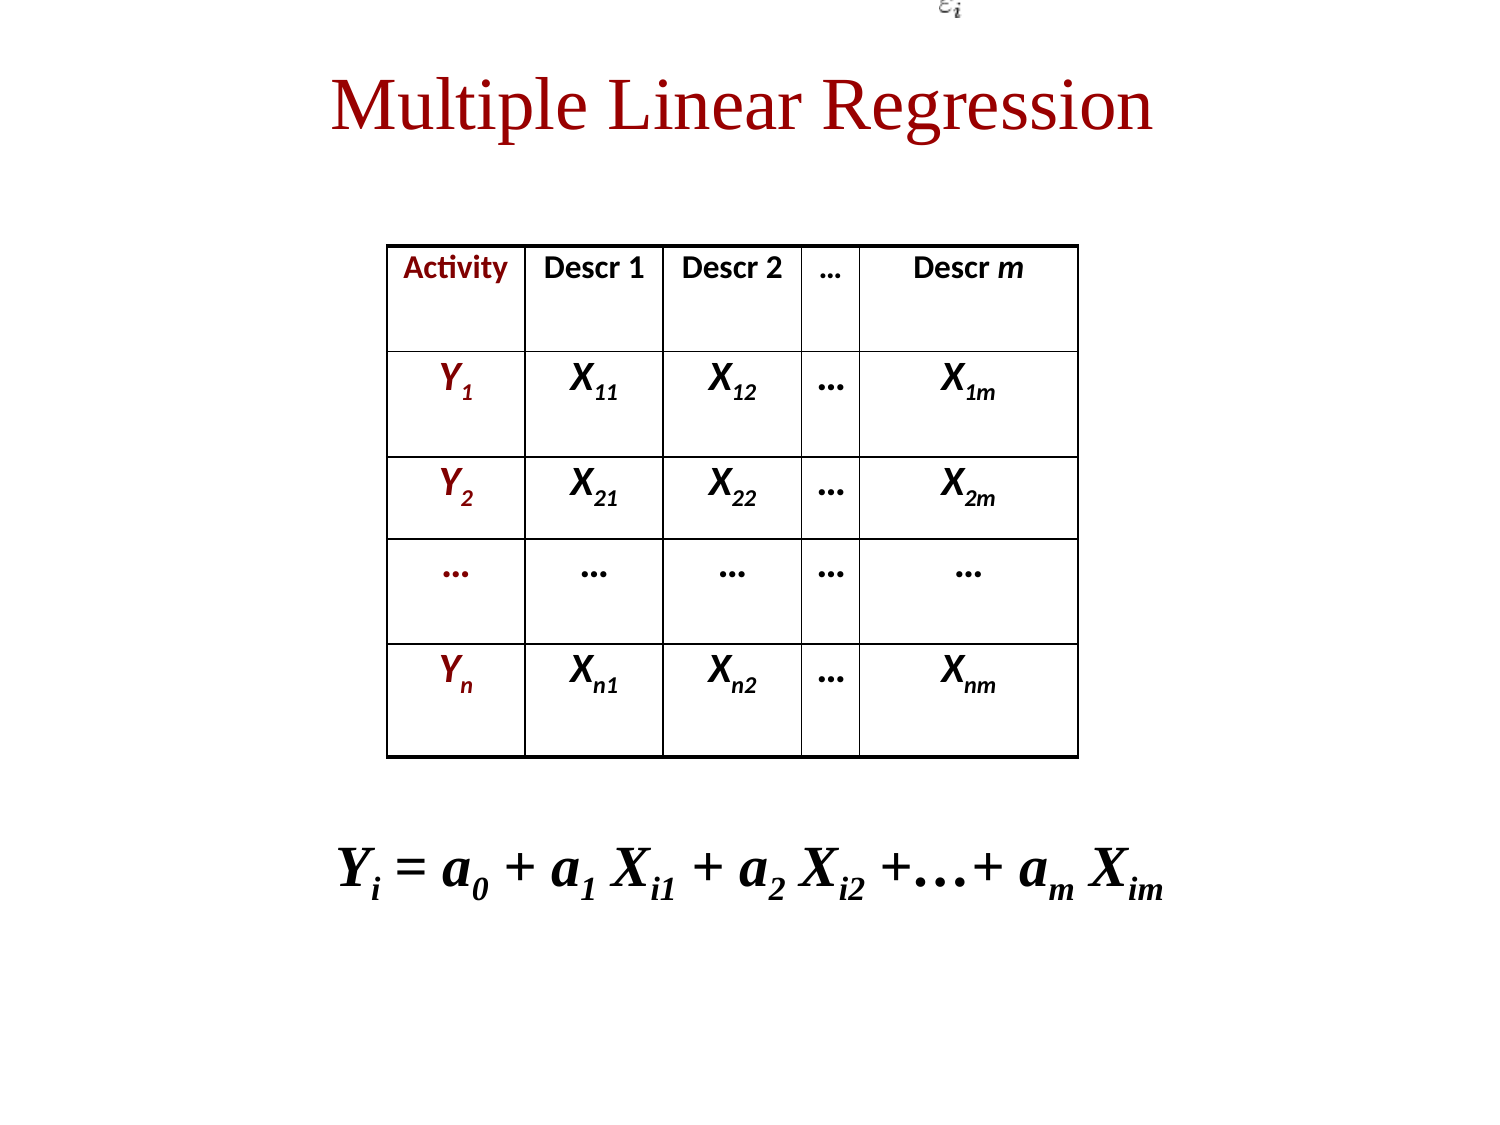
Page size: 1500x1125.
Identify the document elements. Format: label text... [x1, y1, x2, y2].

table_cell X1m [860, 352, 1077, 456]
table_header Descr 1 [526, 248, 662, 351]
table_header Activity [388, 248, 524, 351]
table_cell Xn1 [526, 645, 662, 755]
table_cell Y2 [388, 458, 524, 538]
text_box Yi = a0 + a1 Xi1 + a2 Xi2 +…+ am Xim [320, 820, 1179, 915]
table_cell … [802, 645, 859, 755]
picture [939, 0, 962, 18]
table_header Descr 2 [664, 248, 801, 351]
table_cell X12 [664, 352, 801, 456]
table_cell Xn2 [664, 645, 801, 755]
table_cell … [526, 540, 662, 643]
table_cell Xnm [860, 645, 1077, 755]
table_cell Y1 [388, 352, 524, 456]
table_cell X2m [860, 458, 1077, 538]
table_cell Yn [388, 645, 524, 755]
table_cell … [664, 540, 801, 643]
table_cell … [388, 540, 524, 643]
table_header Descr m [860, 248, 1077, 351]
table_header … [802, 248, 859, 351]
title Multiple Linear Regression [105, 46, 1381, 235]
table_cell … [860, 540, 1077, 643]
table_cell X11 [526, 352, 662, 456]
table_cell X21 [526, 458, 662, 538]
table_cell … [802, 352, 859, 456]
table_cell X22 [664, 458, 801, 538]
table_cell … [802, 458, 859, 538]
table_cell … [802, 540, 859, 643]
